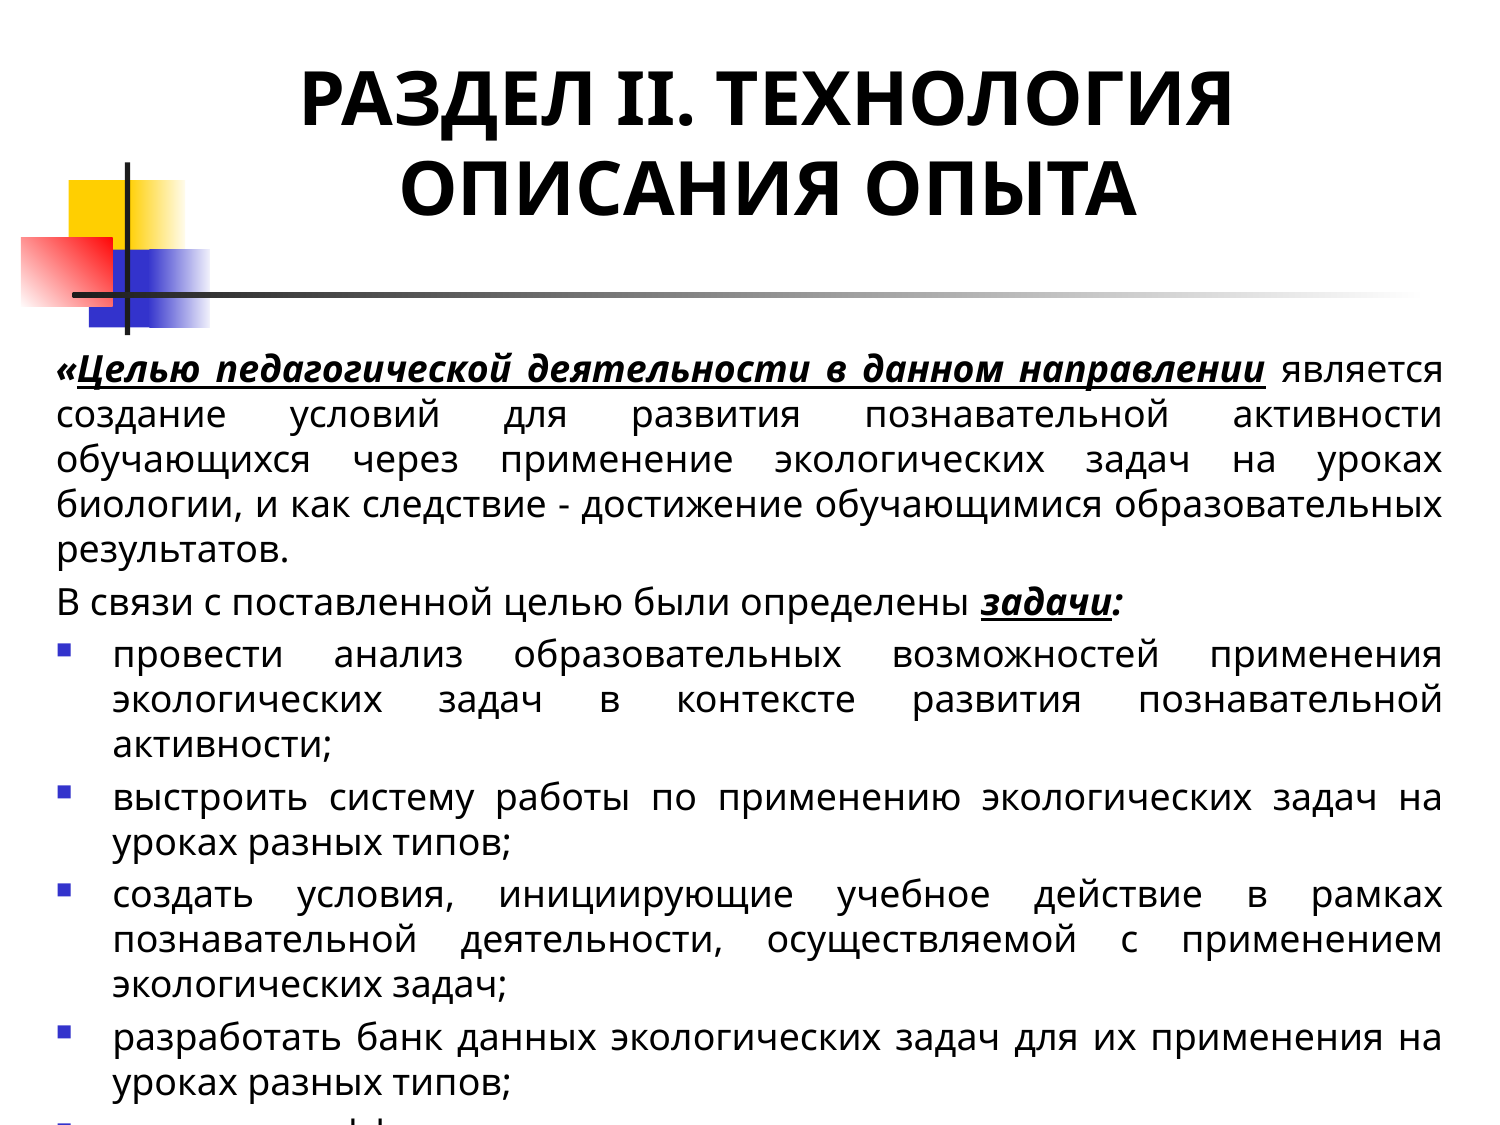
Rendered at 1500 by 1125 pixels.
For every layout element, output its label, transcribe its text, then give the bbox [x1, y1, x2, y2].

text_box РАЗДЕЛ II. ТЕХНОЛОГИЯ ОПИСАНИЯ ОПЫТА [112, 42, 1424, 238]
text_box «Целью педагогической деятельности в данном направлении является создание условий для развития познавательной активности обучающихся через применение экологических задач на уроках биологии, и как следствие - достижение обучающимися образовательных результатов. В связи с поставленной целью были определены задачи: провести анализ образовательных возможностей применения экологических задач в контексте развития познавательной активности; выстроить систему работы по применению экологических задач на уроках разных типов; создать условия, инициирующие учебное действие в рамках познавательной деятельности, осуществляемой с применением экологических задач; разработать банк данных экологических задач для их применения на уроках разных типов; проверить эффективность применения экологических задач» [41, 337, 1459, 1125]
